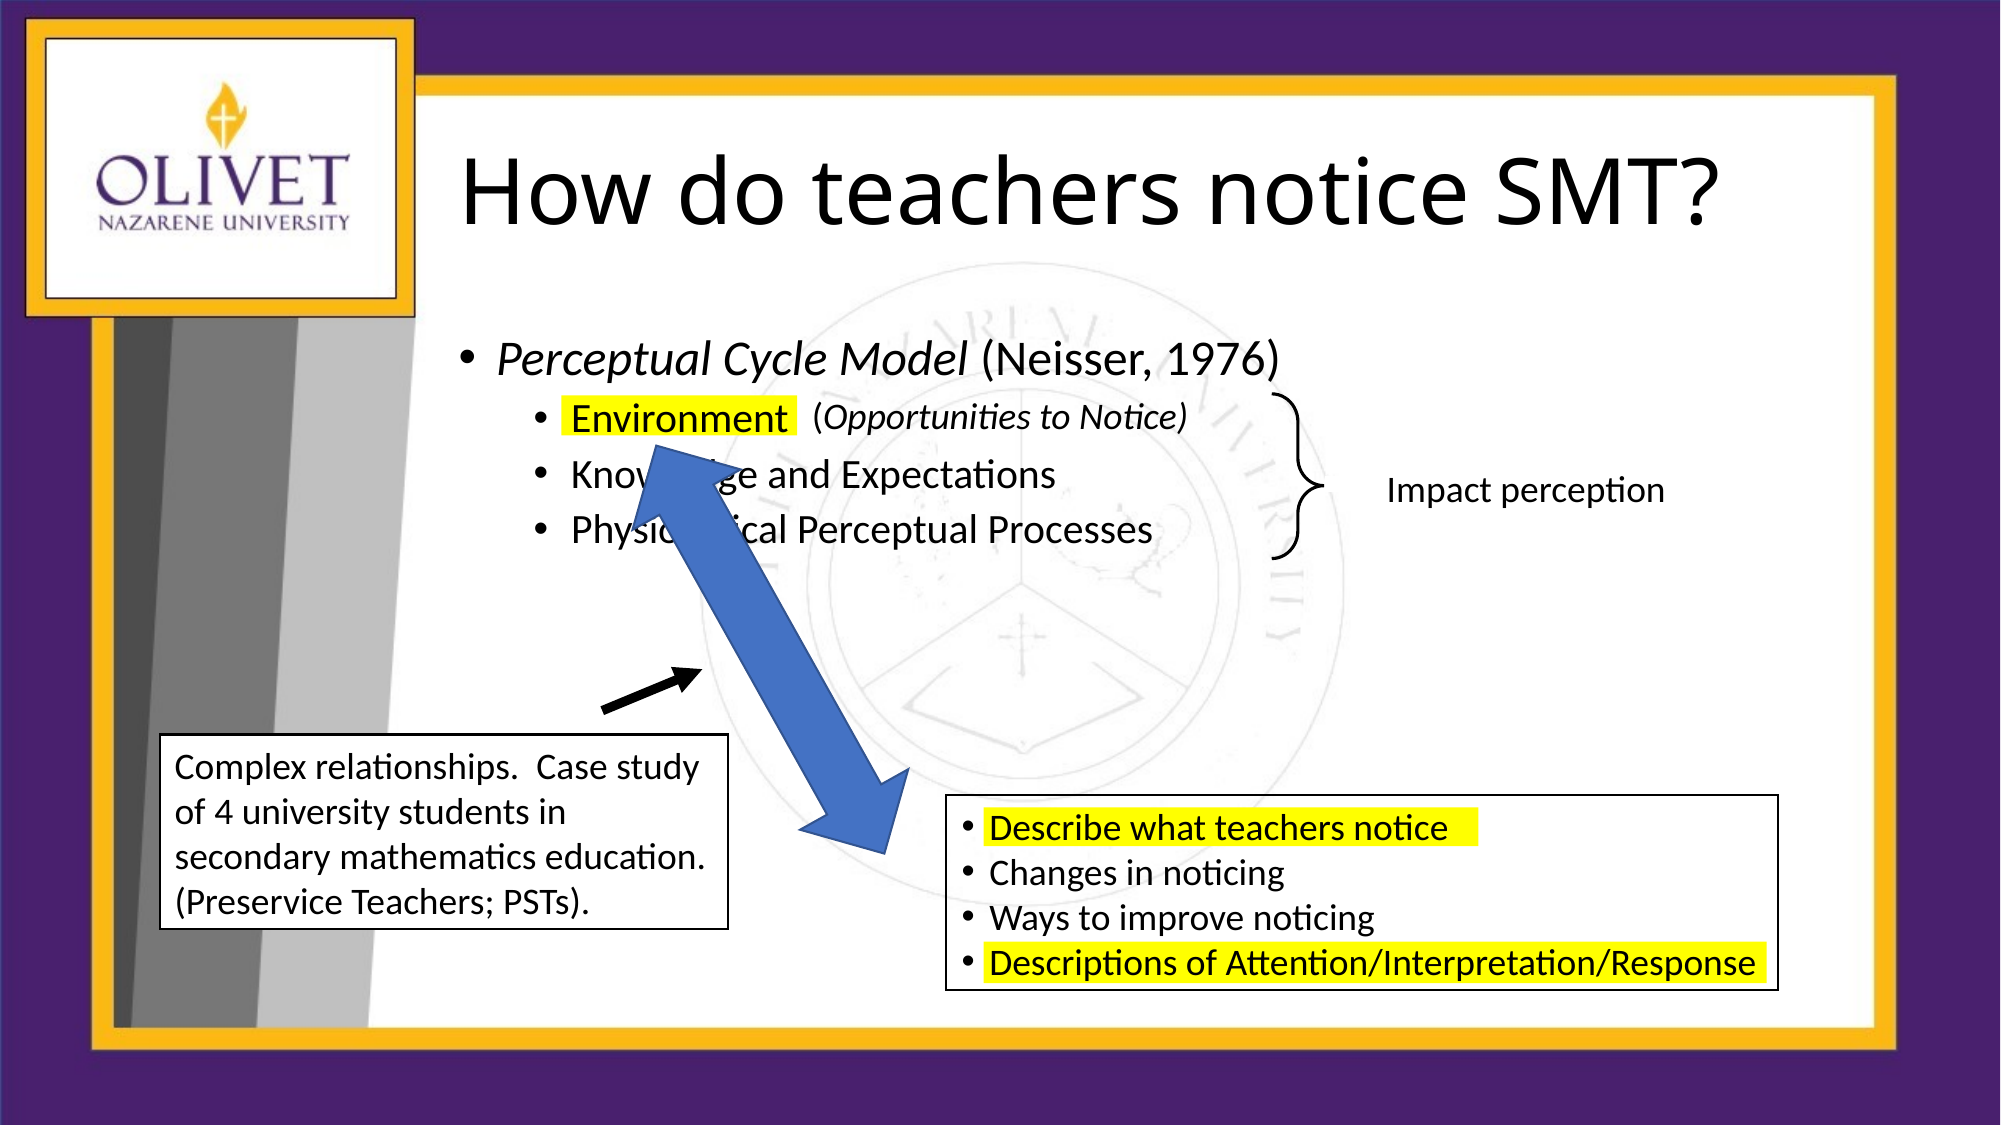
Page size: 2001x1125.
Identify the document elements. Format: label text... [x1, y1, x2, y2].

list Perceptual Cycle Model (Neisser, 1976) Environment Knowledge and Expectations Physiological Perceptual Processes [443, 324, 1863, 1014]
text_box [602, 669, 703, 711]
text_box Describe what teachers notice Changes in noticing Ways to improve noticing Descriptions of Attention/Interpretation/Response [945, 794, 1779, 991]
text_box (Opportunities to Notice) [797, 385, 1204, 445]
text_box Complex relationships. Case study of 4 university students in secondary mathematics education. (Preservice Teachers; PSTs). [159, 733, 729, 930]
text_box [1271, 393, 1734, 559]
title How do teachers notice SMT? [443, 111, 1838, 278]
picture [0, 0, 2001, 1125]
text_box [630, 444, 910, 855]
